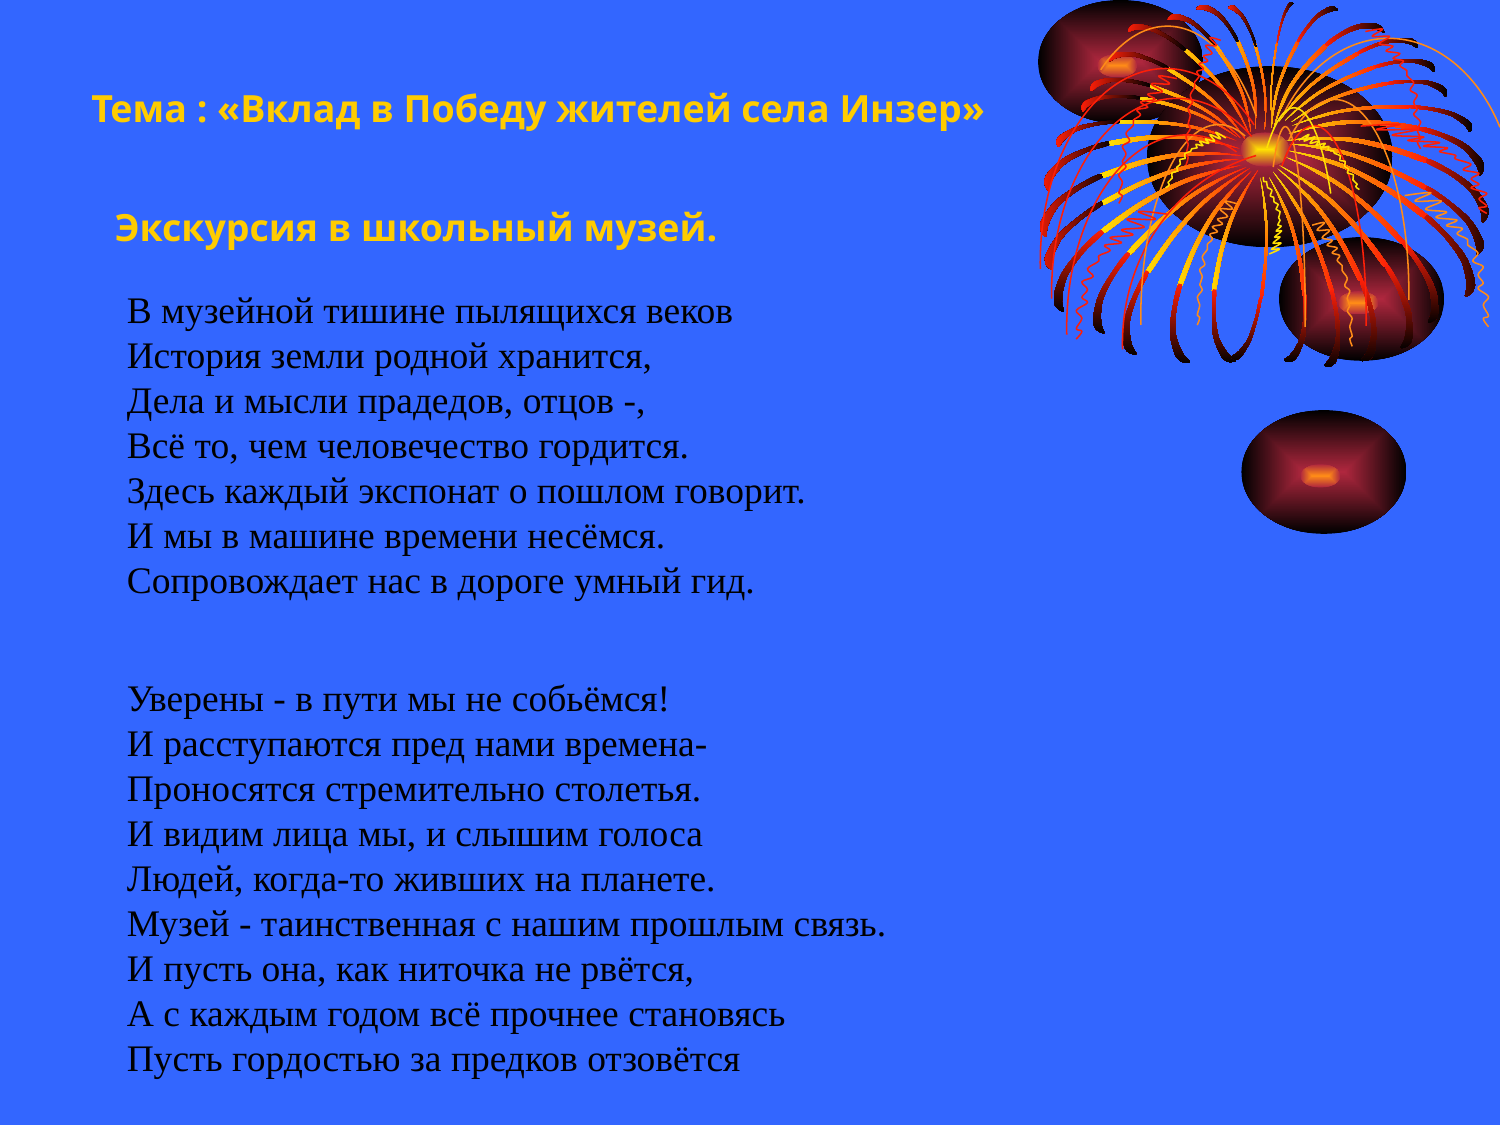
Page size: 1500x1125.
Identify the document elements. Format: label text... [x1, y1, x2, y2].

text_box Экскурсия в школьный музей. [100, 196, 1095, 256]
text_box Тема : «Вклад в Победу жителей села Инзер» [76, 78, 1152, 138]
text_box В музейной тишине пылящихся веков История земли родной хранится, Дела и мысли прадедов, отцов -, Всё то, чем человечество гордится. Здесь каждый экспонат о пошлом говорит. И мы в машине времени несёмся. Сопровождает нас в дороге умный гид. Уверены - в пути мы не собьёмся! И расступаются пред нами времена- Проносятся стремительно столетья. И видим лица мы, и слышим голоса Людей, когда-то живших на планете. Музей - таинственная с нашим прошлым связь. И пусть она, как ниточка не рвётся, А с каждым годом всё прочнее становясь Пусть гордостью за предков отзовётся [112, 278, 984, 1087]
